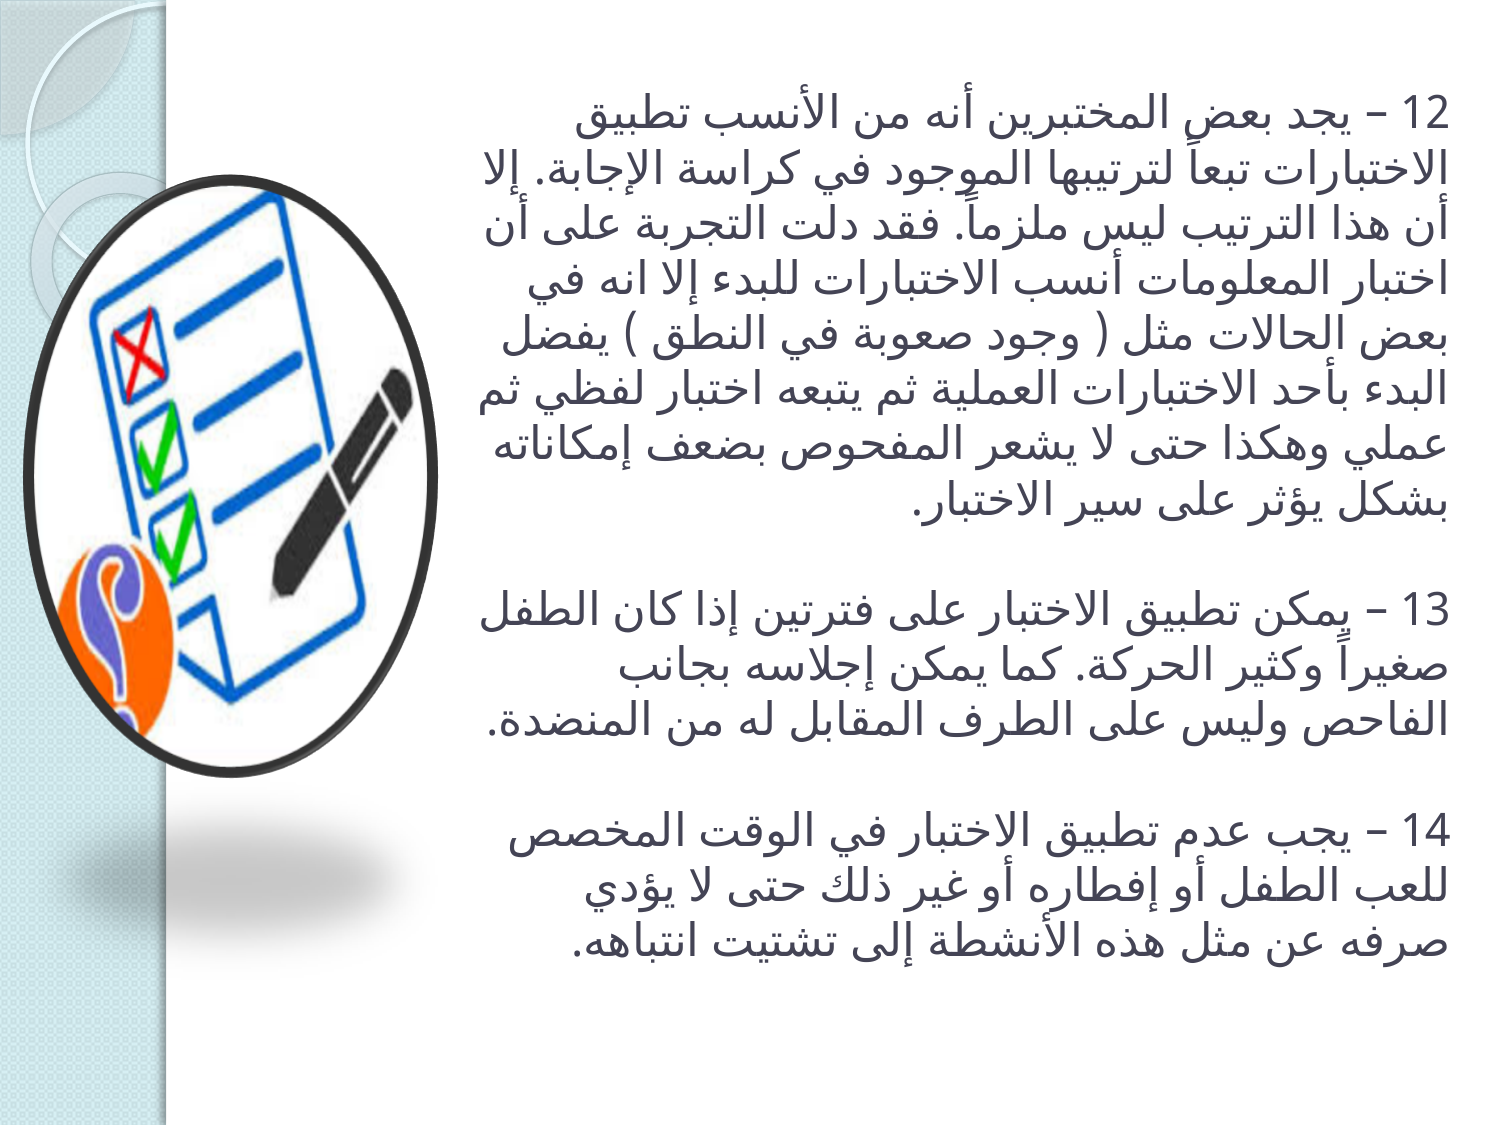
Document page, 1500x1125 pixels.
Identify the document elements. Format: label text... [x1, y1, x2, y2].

title 12 – يجد بعض المختبرين أنه من الأنسب تطبيق الاختبارات تبعاً لترتيبها الموجود في كراسة الإجابة. إلا أن هذا الترتيب ليس ملزماً. فقد دلت التجربة على أن اختبار المعلومات أنسب الاختبارات للبدء إلا انه في بعض الحالات مثل ( وجود صعوبة في النطق ) يفضل البدء بأحد الاختبارات العملية ثم يتبعه اختبار لفظي ثم عملي وهكذا حتى لا يشعر المفحوص بضعف إمكاناته بشكل يؤثر على سير الاختبار. 13 – يمكن تطبيق الاختبار على فترتين إذا كان الطفل صغيراً وكثير الحركة. كما يمكن إجلاسه بجانب الفاحص وليس على الطرف المقابل له من المنضدة. 14 – يجب عدم تطبيق الاختبار في الوقت المخصص للعب الطفل أو إفطاره أو غير ذلك حتى لا يؤدي صرفه عن مثل هذه الأنشطة إلى تشتيت انتباهه. [459, 45, 1466, 1059]
picture [0, 172, 460, 998]
